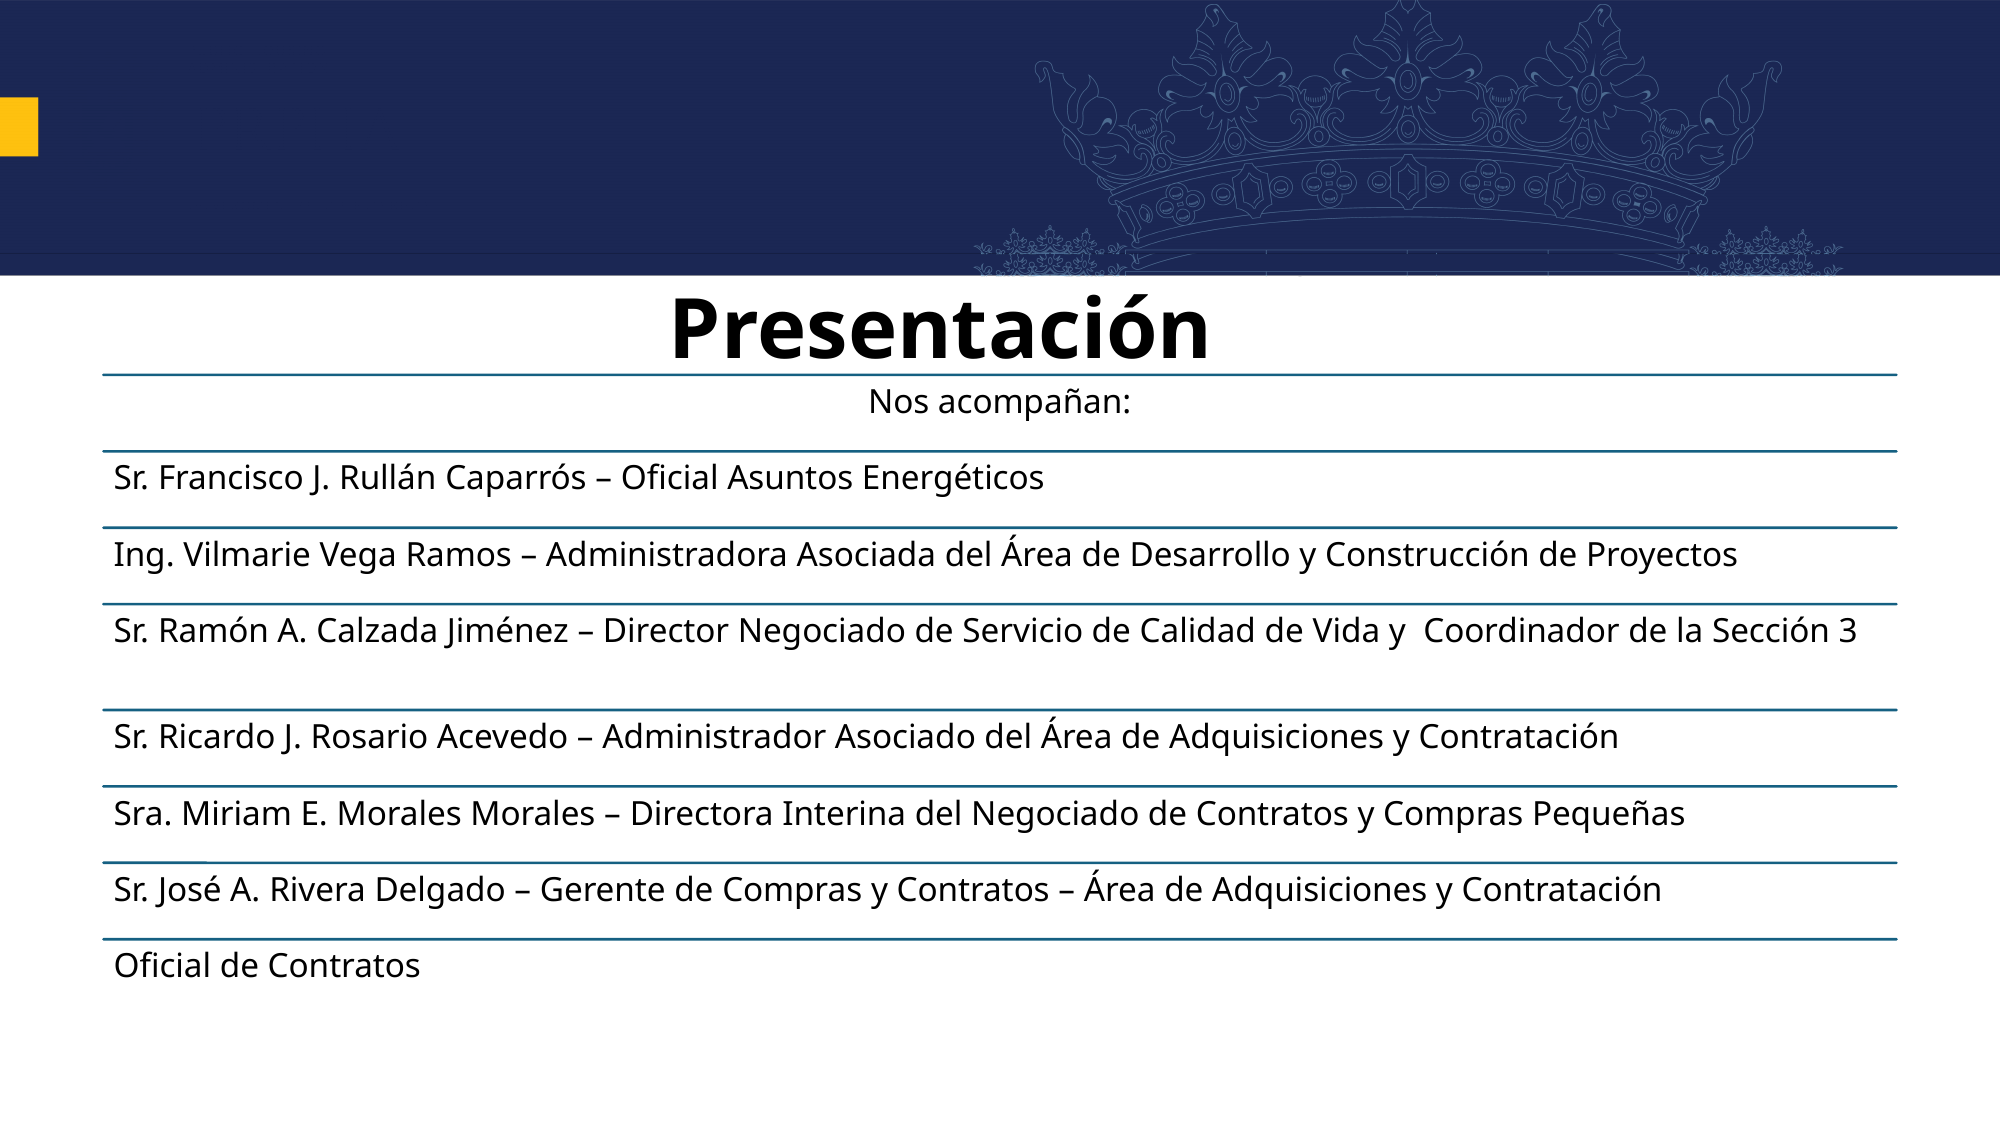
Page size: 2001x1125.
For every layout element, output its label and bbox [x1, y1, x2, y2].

text_box [103, 374, 1897, 1017]
picture [0, 0, 2000, 1125]
